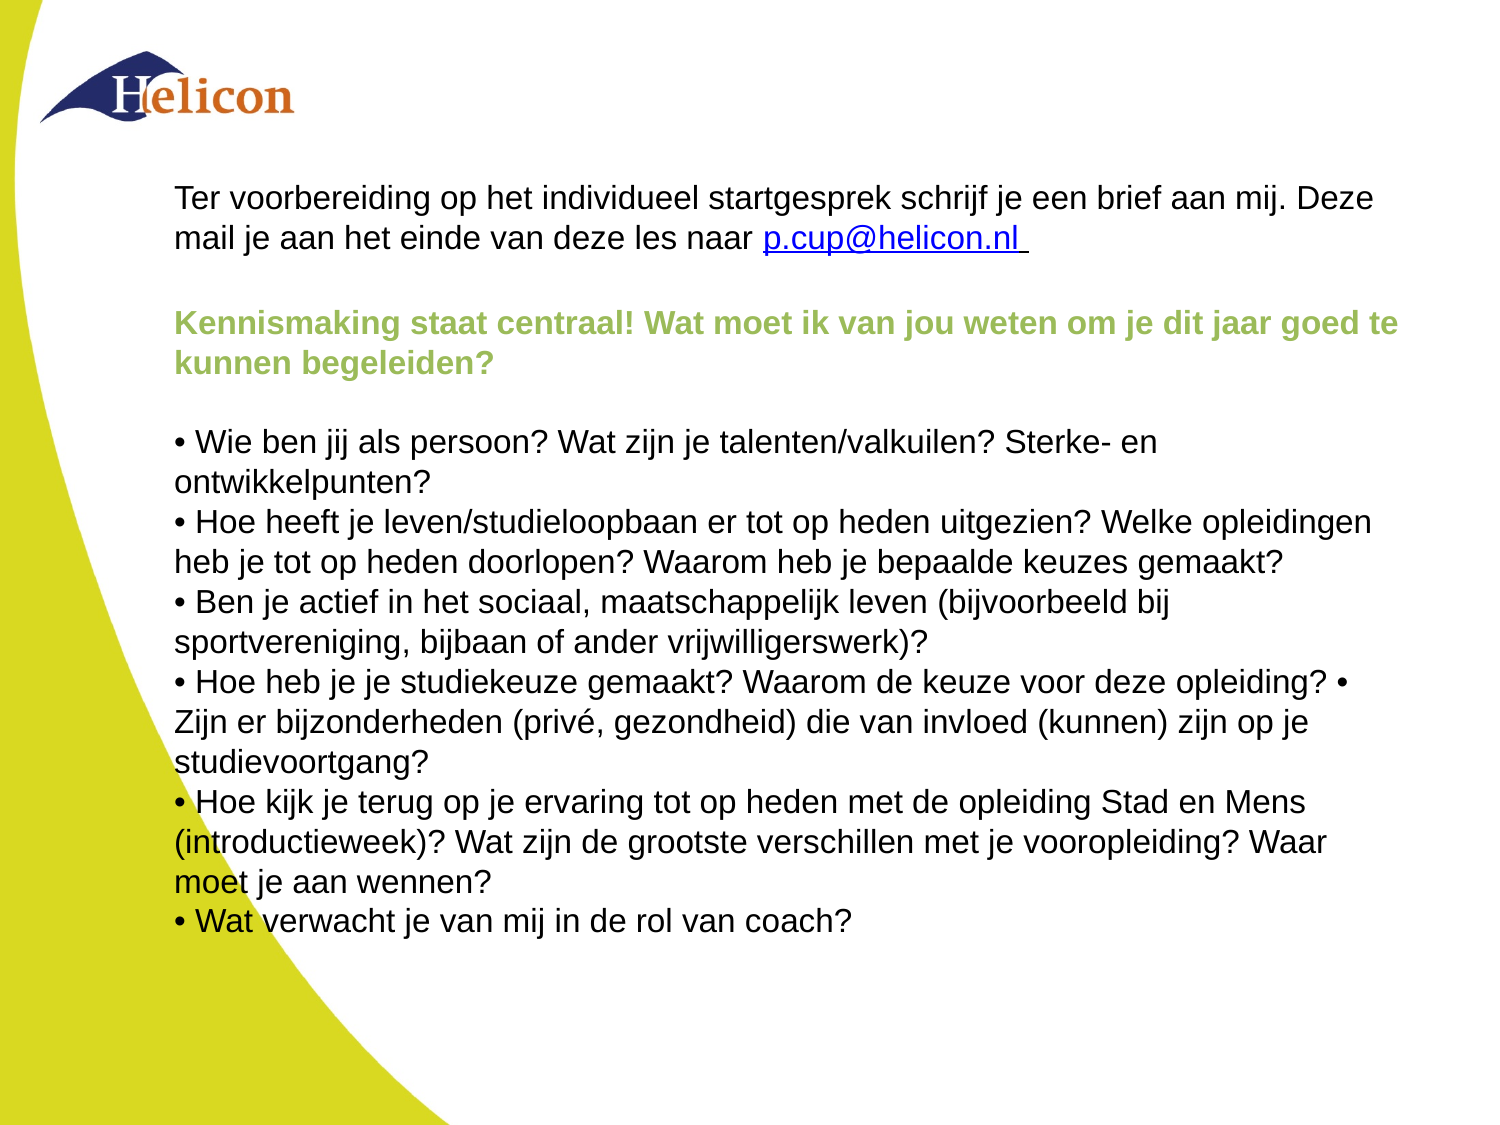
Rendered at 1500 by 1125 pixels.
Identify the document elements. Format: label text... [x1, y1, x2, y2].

picture [0, 0, 1500, 1125]
text_box Ter voorbereiding op het individueel startgesprek schrijf je een brief aan mij. Deze mail je aan het einde van deze les naar p.cup@helicon.nl Kennismaking staat centraal! Wat moet ik van jou weten om je dit jaar goed te kunnen begeleiden? • Wie ben jij als persoon? Wat zijn je talenten/valkuilen? Sterke- en ontwikkelpunten? • Hoe heeft je leven/studieloopbaan er tot op heden uitgezien? Welke opleidingen heb je tot op heden doorlopen? Waarom heb je bepaalde keuzes gemaakt? • Ben je actief in het sociaal, maatschappelijk leven (bijvoorbeeld bij sportvereniging, bijbaan of ander vrijwilligerswerk)? • Hoe heb je je studiekeuze gemaakt? Waarom de keuze voor deze opleiding? • Zijn er bijzonderheden (privé, gezondheid) die van invloed (kunnen) zijn op je studievoortgang? • Hoe kijk je terug op je ervaring tot op heden met de opleiding Stad en Mens (introductieweek)? Wat zijn de grootste verschillen met je vooropleiding? Waar moet je aan wennen? • Wat verwacht je van mij in de rol van coach? [159, 168, 1424, 947]
